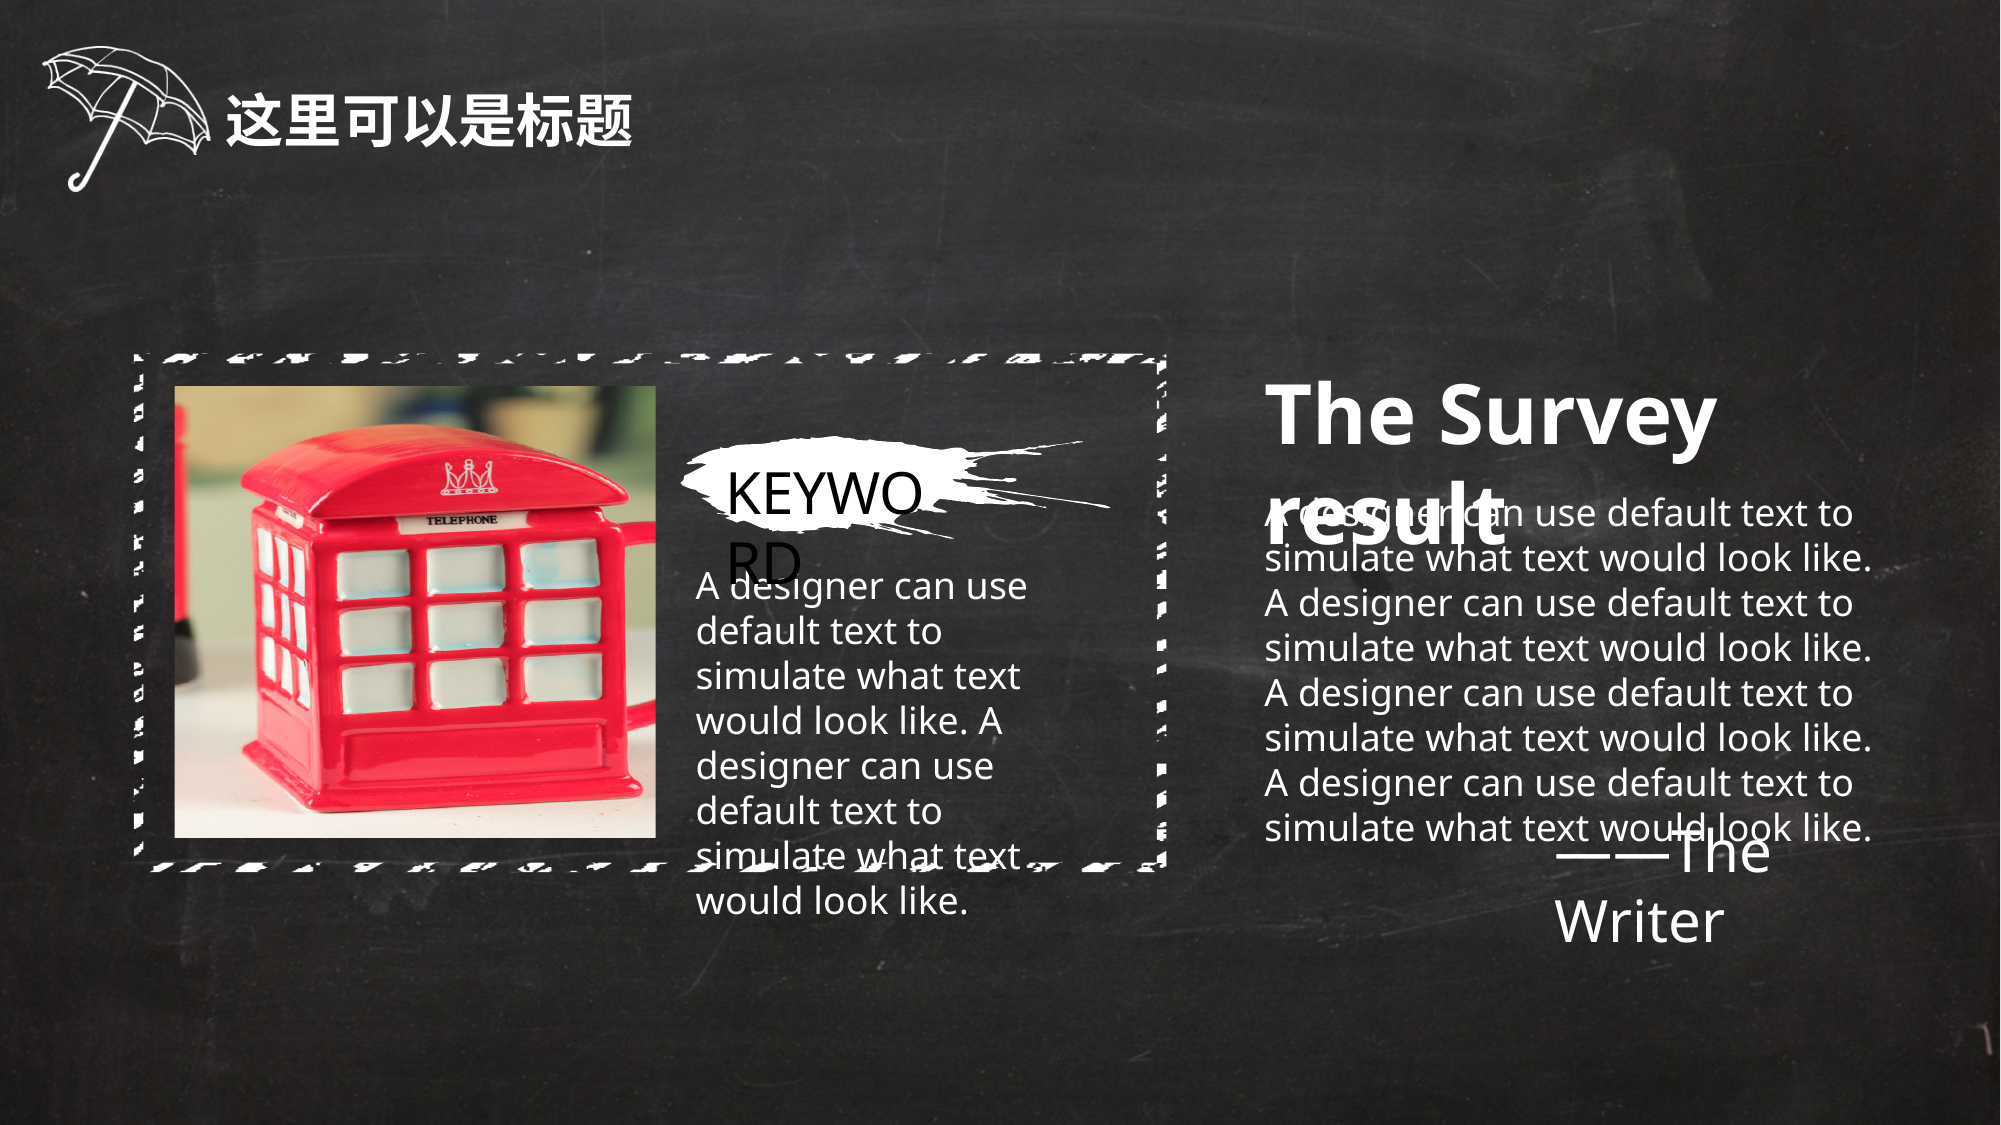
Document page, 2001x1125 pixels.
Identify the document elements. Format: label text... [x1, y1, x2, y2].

text_box KEYWORD [710, 448, 946, 604]
text_box [727, 436, 928, 448]
text_box ——The Writer [1540, 806, 1896, 962]
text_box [42, 46, 669, 192]
text_box A designer can use default text to simulate what text would look like. A designer can use default text to simulate what text would look like. A designer can use default text to simulate what text would look like. A designer can use default text to simulate what text would look like. [1249, 481, 1910, 902]
picture [0, 0, 2001, 1125]
text_box [133, 353, 1167, 873]
text_box [946, 441, 1111, 509]
text_box [174, 385, 657, 838]
text_box [680, 451, 710, 504]
text_box A designer can use default text to simulate what text would look like. A designer can use default text to simulate what text would look like. [680, 554, 1112, 930]
text_box The Survey result [1249, 353, 1805, 481]
